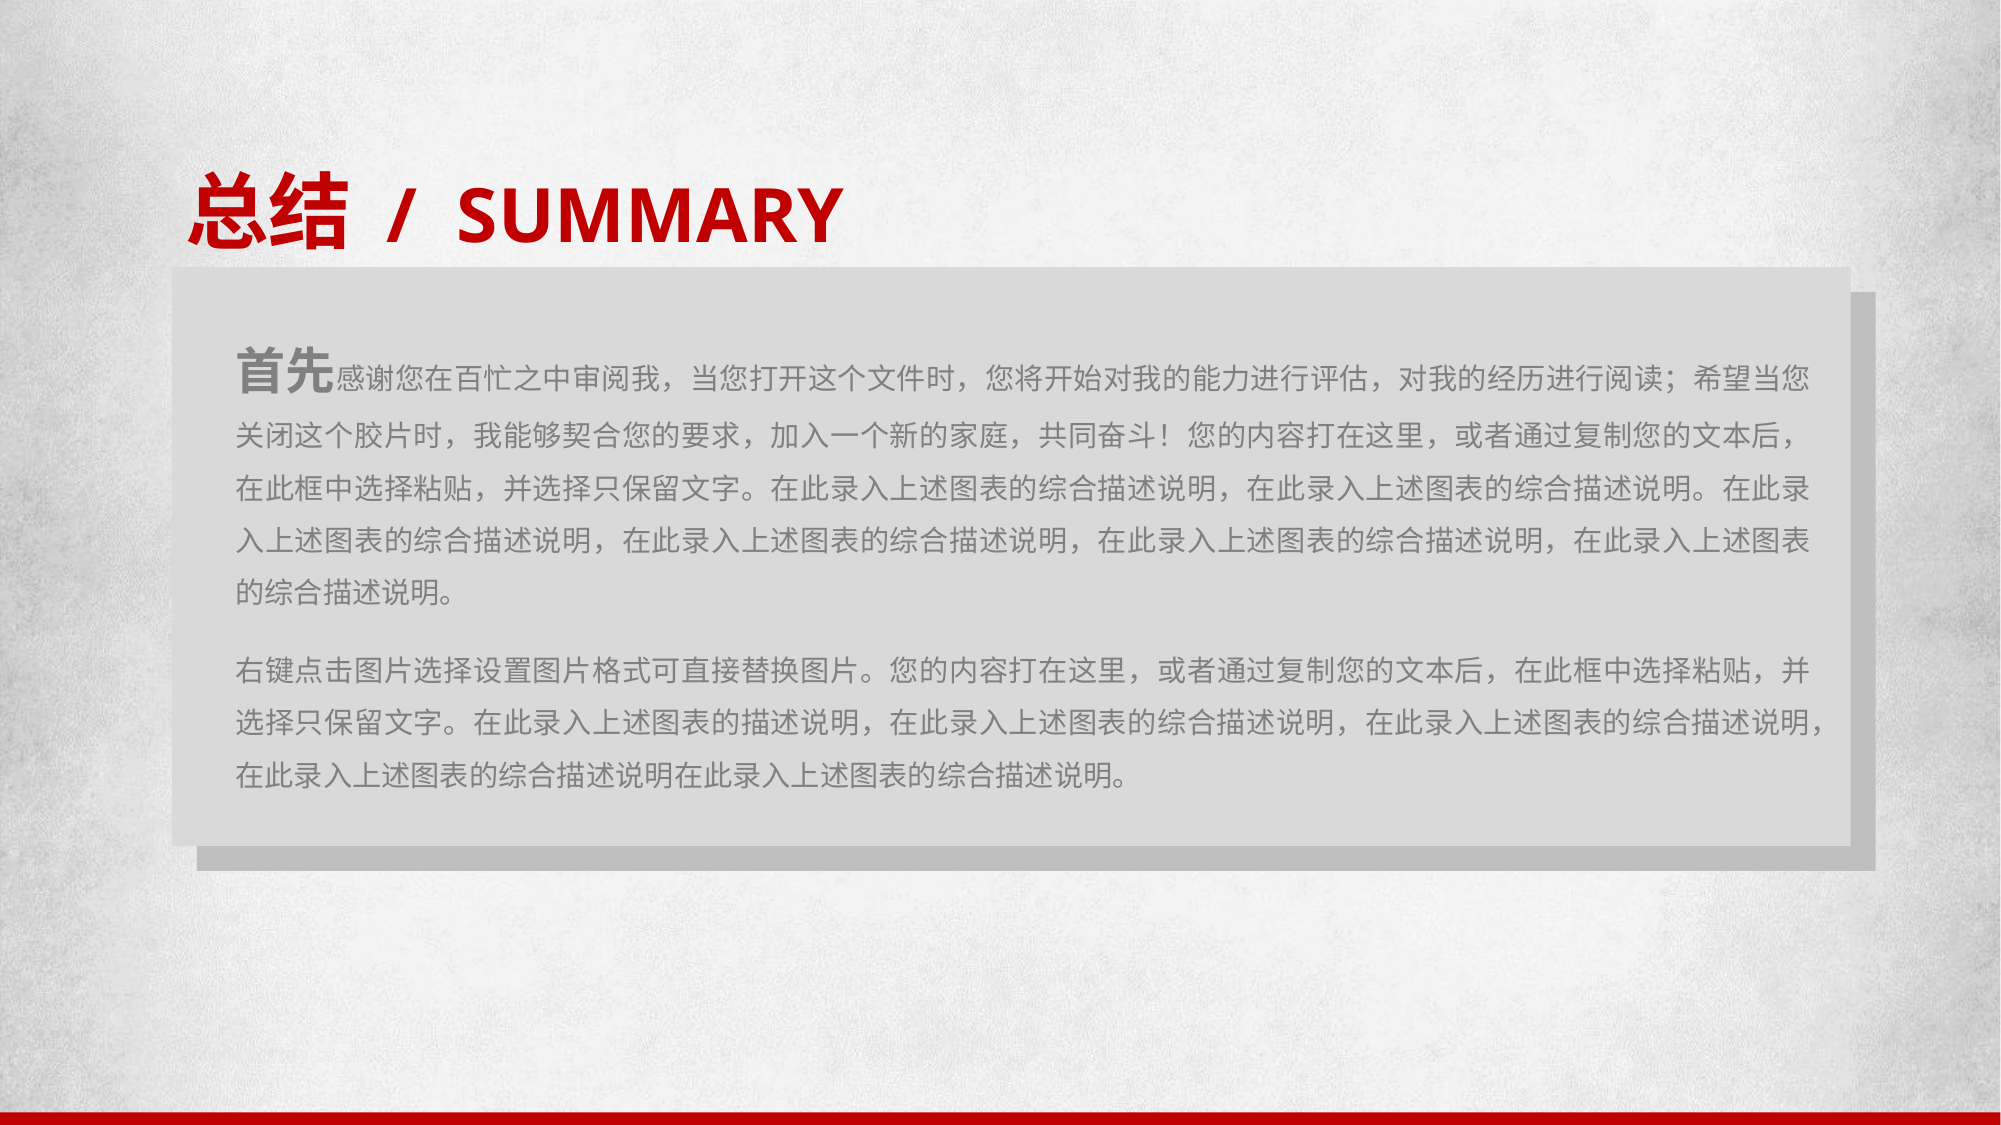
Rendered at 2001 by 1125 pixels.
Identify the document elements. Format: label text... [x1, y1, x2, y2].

text_box [195, 290, 1878, 873]
text_box [0, 1112, 2001, 1125]
text_box 总结 / SUMMARY [165, 149, 865, 269]
text_box 首先感谢您在百忙之中审阅我，当您打开这个文件时，您将开始对我的能力进行评估，对我的经历进行阅读；希望当您关闭这个胶片时，我能够契合您的要求，加入一个新的家庭，共同奋斗！您的内容打在这里，或者通过复制您的文本后，在此框中选择粘贴，并选择只保留文字。在此录入上述图表的综合描述说明，在此录入上述图表的综合描述说明。在此录入上述图表的综合描述说明，在此录入上述图表的综合描述说明，在此录入上述图表的综合描述说明，在此录入上述图表的综合描述说明。 右键点击图片选择设置图片格式可直接替换图片。您的内容打在这里，或者通过复制您的文本后，在此框中选择粘贴，并选择只保留文字。在此录入上述图表的描述说明，在此录入上述图表的综合描述说明，在此录入上述图表的综合描述说明，在此录入上述图表的综合描述说明在此录入上述图表的综合描述说明。 [220, 302, 1828, 800]
picture [0, 0, 2001, 1112]
text_box [170, 265, 1853, 848]
